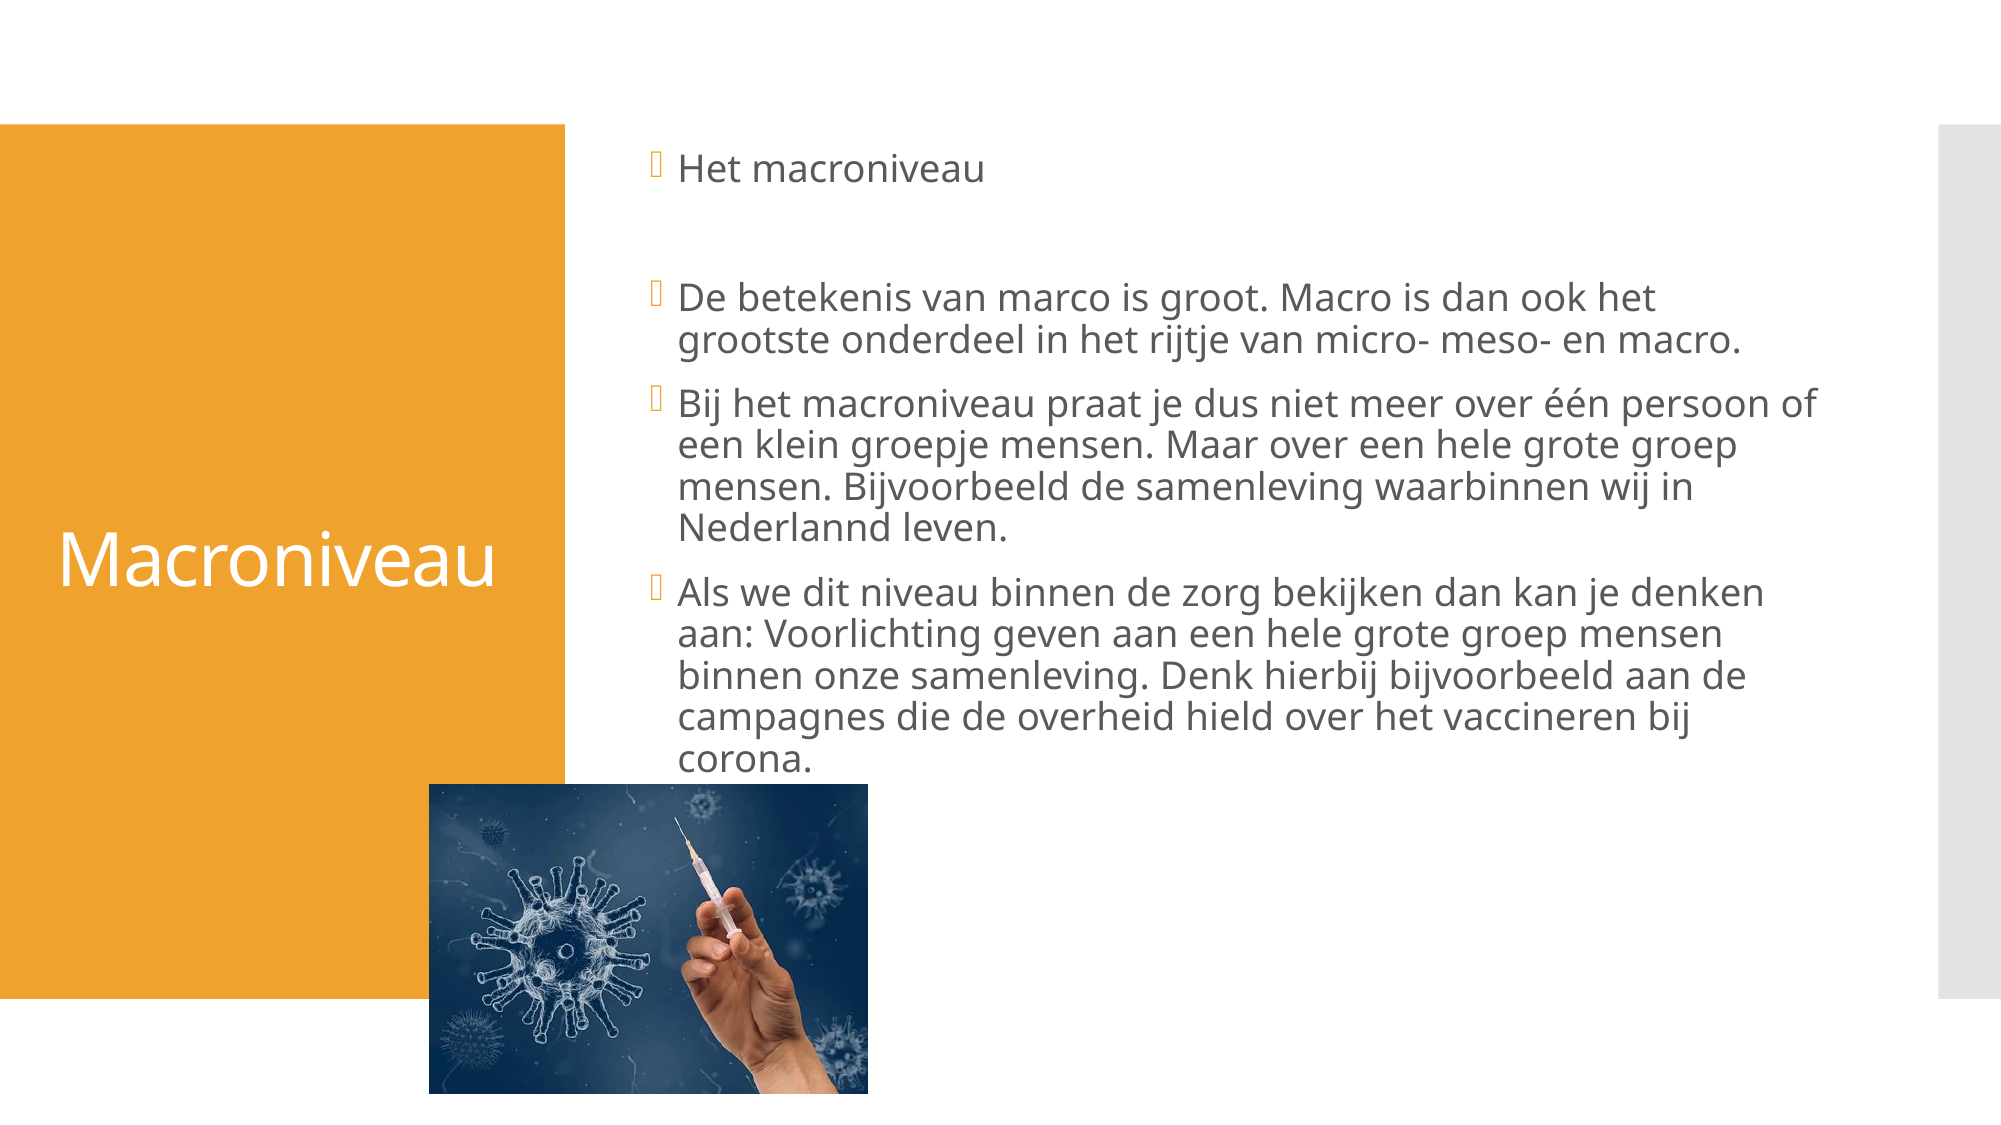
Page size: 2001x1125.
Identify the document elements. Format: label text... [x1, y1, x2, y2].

title Macroniveau [41, 184, 525, 940]
list Het macroniveau De betekenis van marco is groot. Macro is dan ook het grootste onderdeel in het rijtje van micro- meso- en macro. Bij het macroniveau praat je dus niet meer over één persoon of een klein groepje mensen. Maar over een hele grote groep mensen. Bijvoorbeeld de samenleving waarbinnen wij in Nederlannd leven. Als we dit niveau binnen de zorg bekijken dan kan je denken aan: Voorlichting geven aan een hele grote groep mensen binnen onze samenleving. Denk hierbij bijvoorbeeld aan de campagnes die de overheid hield over het vaccineren bij corona. [634, 141, 1835, 982]
picture [429, 784, 868, 1095]
